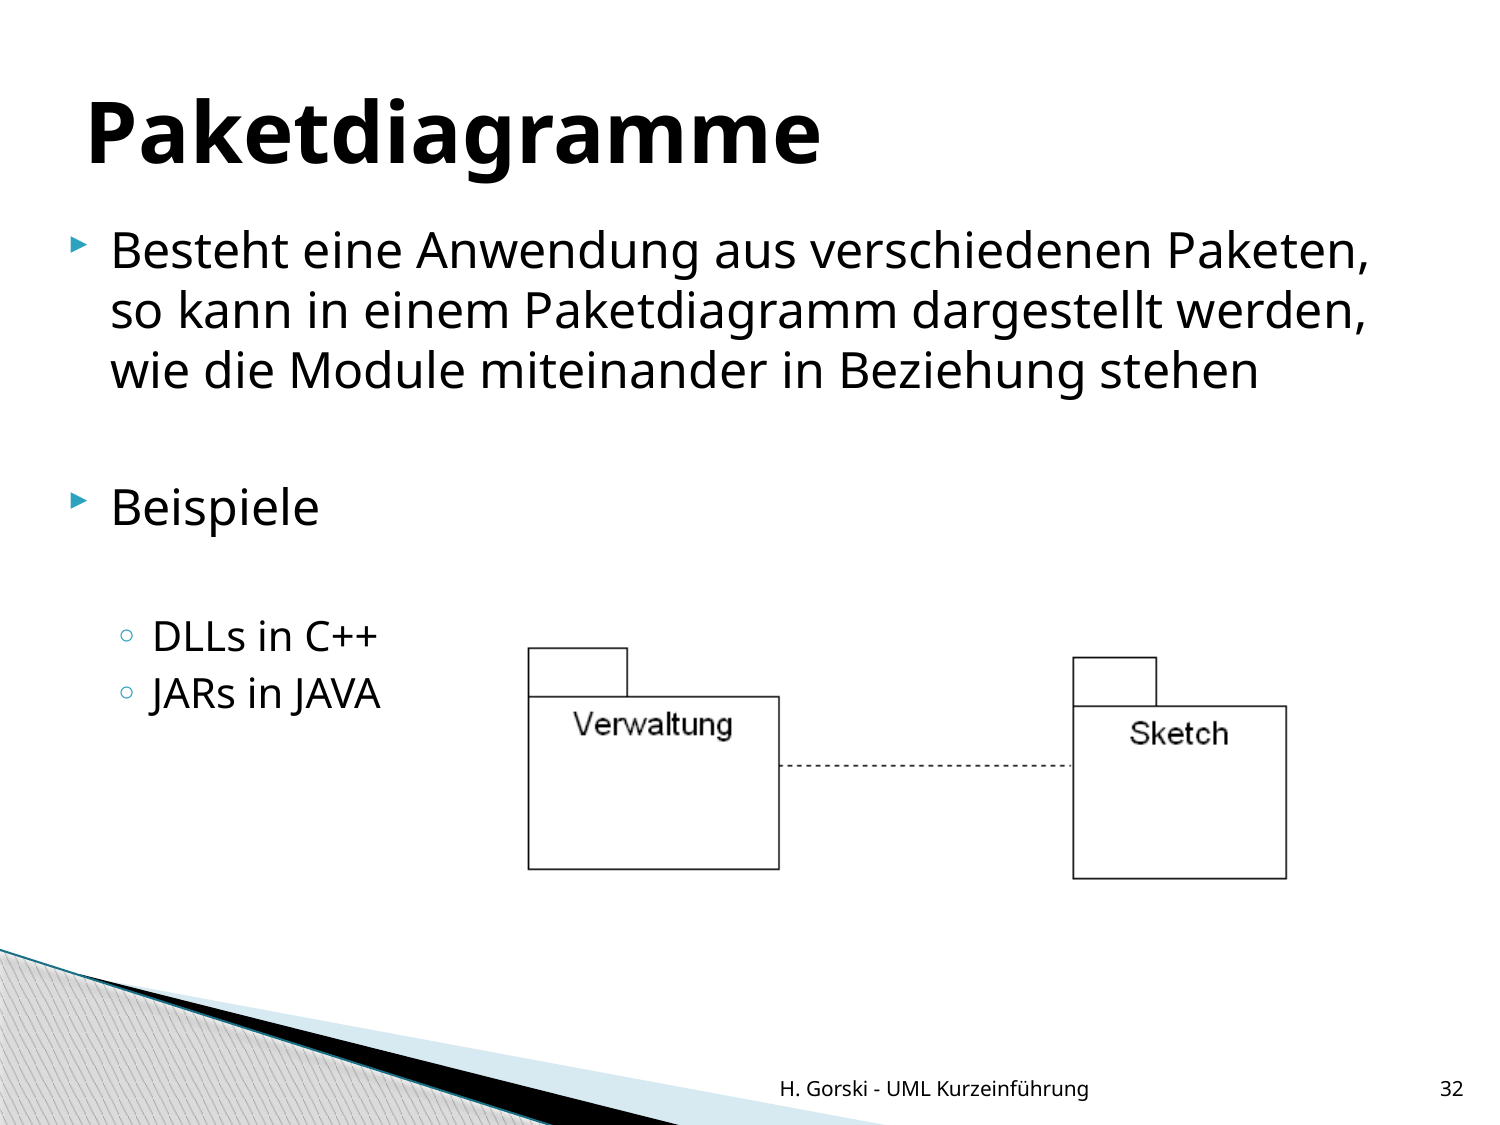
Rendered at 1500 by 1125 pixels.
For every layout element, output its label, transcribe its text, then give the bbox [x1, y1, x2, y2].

title Paketdiagramme [70, 35, 1421, 210]
list Besteht eine Anwendung aus verschiedenen Paketen, so kann in einem Paketdiagramm dargestellt werden, wie die Module miteinander in Beziehung stehen Beispiele DLLs in C++ JARs in JAVA [35, 210, 1454, 844]
slide_number 32 [1418, 1051, 1479, 1112]
picture [503, 632, 1317, 898]
footer H. Gorski - UML Kurzeinführung [718, 1051, 1105, 1112]
